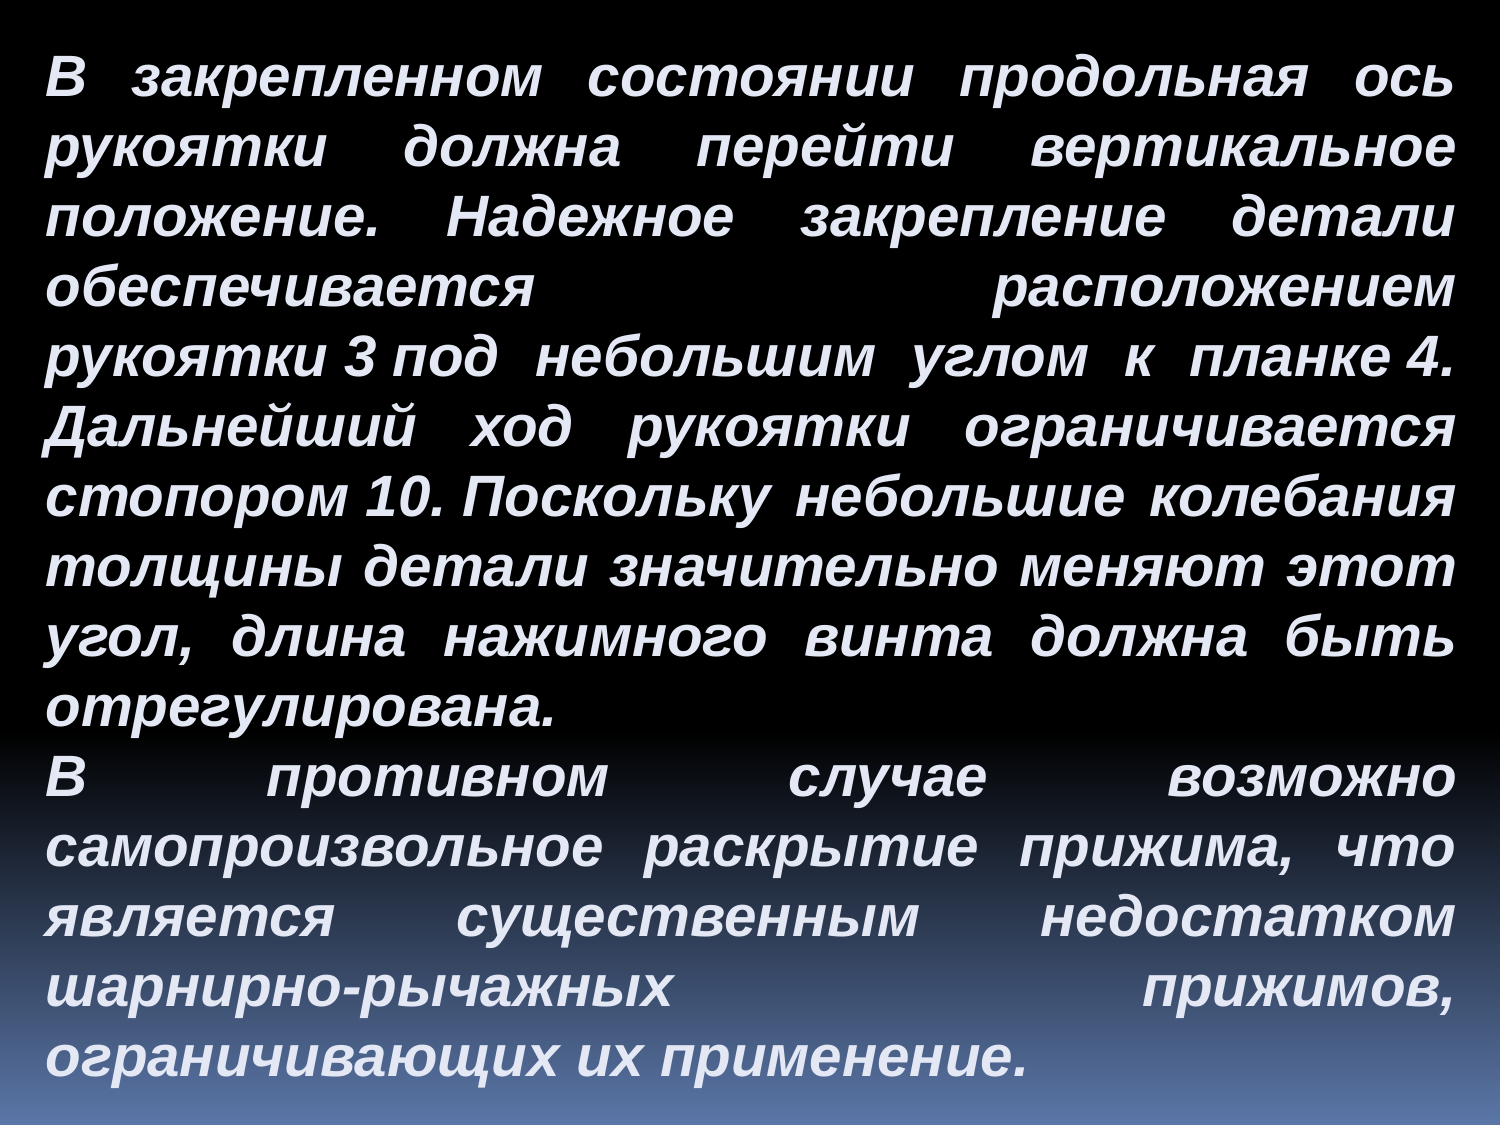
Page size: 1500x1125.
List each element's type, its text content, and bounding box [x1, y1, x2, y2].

text_box В закрепленном состоянии продольная ось рукоятки должна перейти вертикальное положение. Надежное закрепление детали обеспечивается расположением рукоятки 3 под небольшим углом к планке 4. Дальнейший ход рукоятки ограничивается стопором 10. Поскольку небольшие колебания толщины детали значительно меняют этот угол, длина нажимного винта должна быть отрегули­рована. В противном случае возможно самопроизвольное раскрытие прижима, что является существенным недостатком шарнирно-рычажных прижимов, ограничивающих их применение. [30, 30, 1473, 1096]
